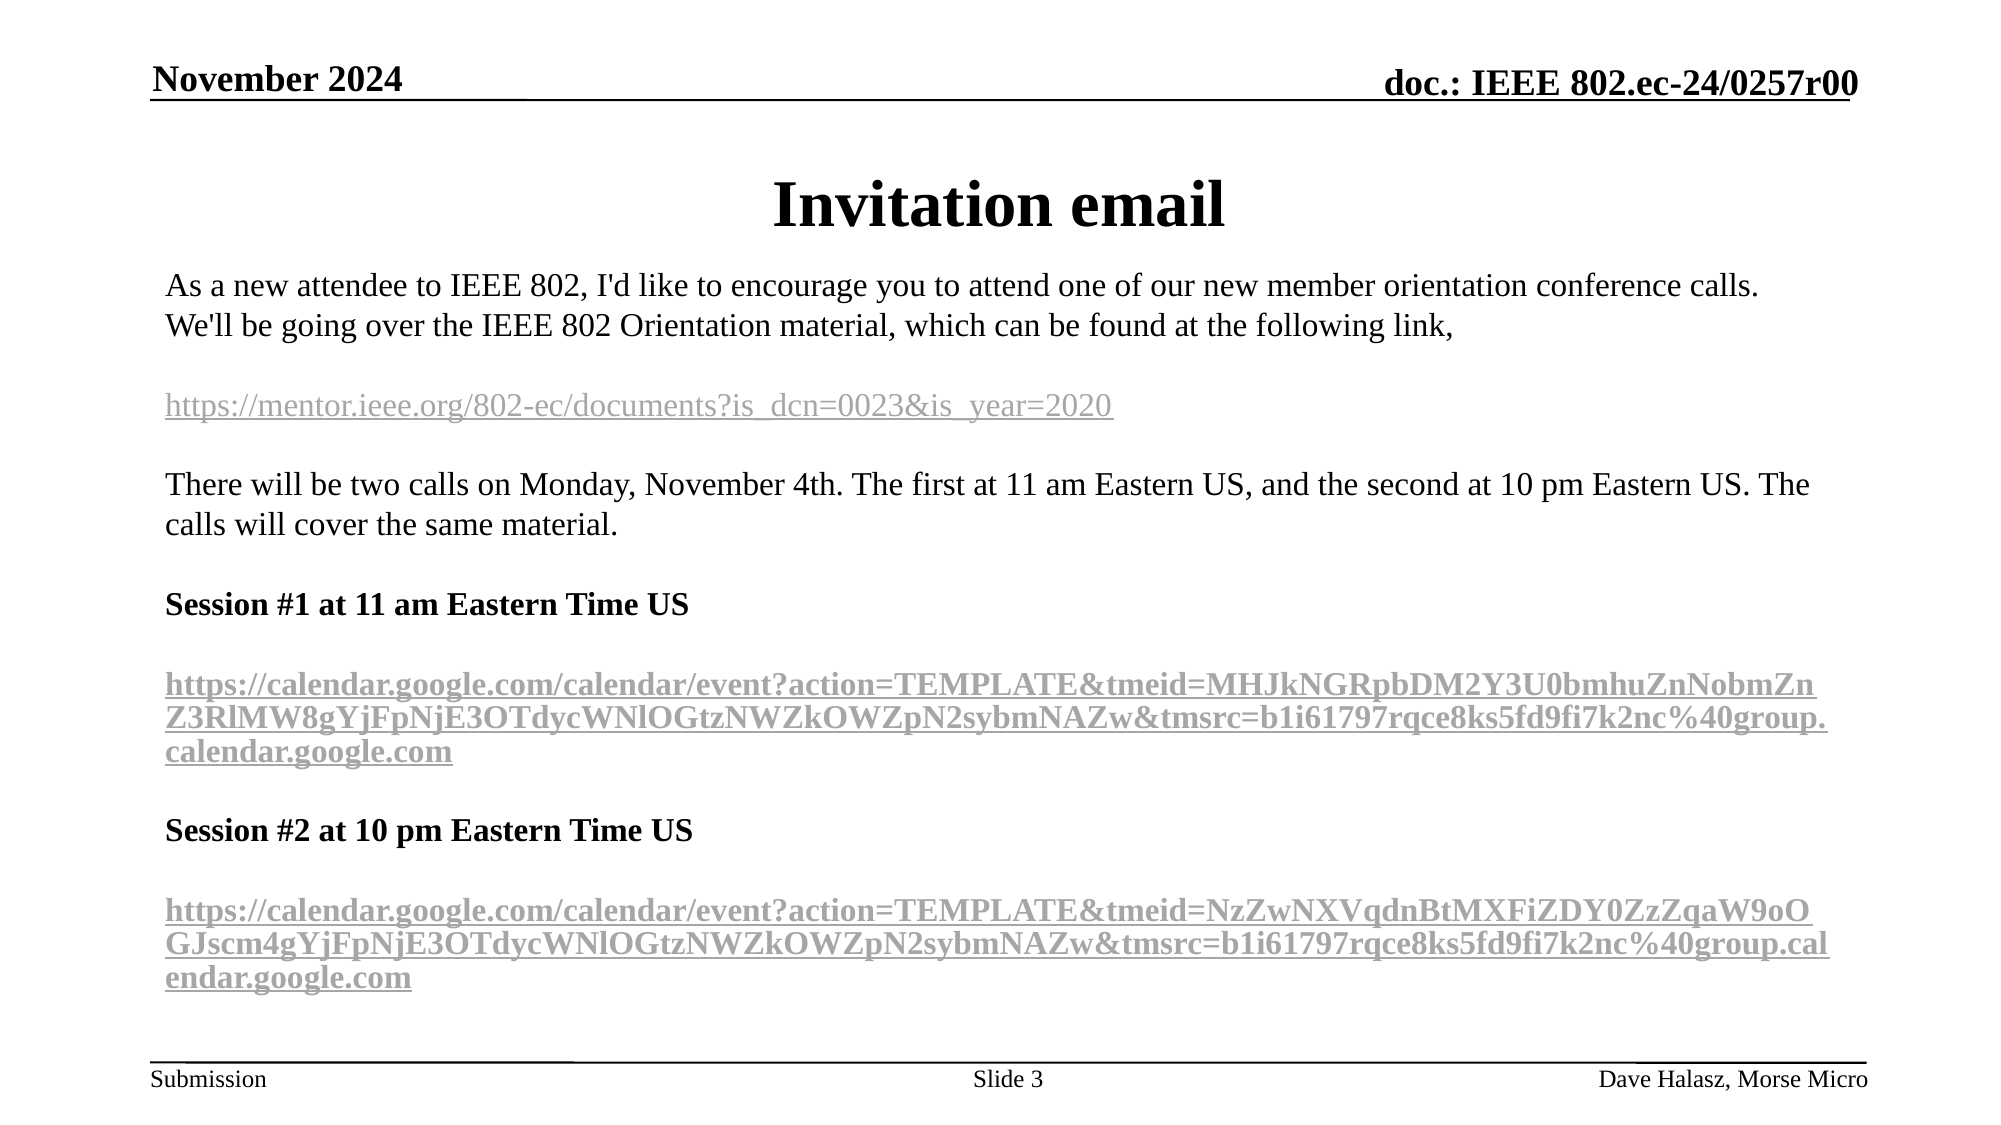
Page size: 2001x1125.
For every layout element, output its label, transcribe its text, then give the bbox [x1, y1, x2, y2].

list As a new attendee to IEEE 802, I'd like to encourage you to attend one of our new member orientation conference calls. We'll be going over the IEEE 802 Orientation material, which can be found at the following link, https://mentor.ieee.org/802-ec/documents?is_dcn=0023&is_year=2020 There will be two calls on Monday, November 4th. The first at 11 am Eastern US, and the second at 10 pm Eastern US. The calls will cover the same material. Session #1 at 11 am Eastern Time US https://calendar.google.com/calendar/event?action=TEMPLATE&tmeid=MHJkNGRpbDM2Y3U0bmhuZnNobmZnZ3RlMW8gYjFpNjE3OTdycWNlOGtzNWZkOWZpN2sybmNAZw&tmsrc=b1i61797rqce8ks5fd9fi7k2nc%40group.calendar.google.com Session #2 at 10 pm Eastern Time US https://calendar.google.com/calendar/event?action=TEMPLATE&tmeid=NzZwNXVqdnBtMXFiZDY0ZzZqaW9oOGJscm4gYjFpNjE3OTdycWNlOGtzNWZkOWZpN2sybmNAZw&tmsrc=b1i61797rqce8ks5fd9fi7k2nc%40group.calendar.google.com [149, 255, 1850, 1036]
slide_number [152, 54, 563, 100]
title Invitation email [149, 112, 1850, 255]
footer Dave Halasz, Morse Micro [1171, 1061, 1869, 1093]
slide_number Slide 3 [950, 1061, 1067, 1123]
